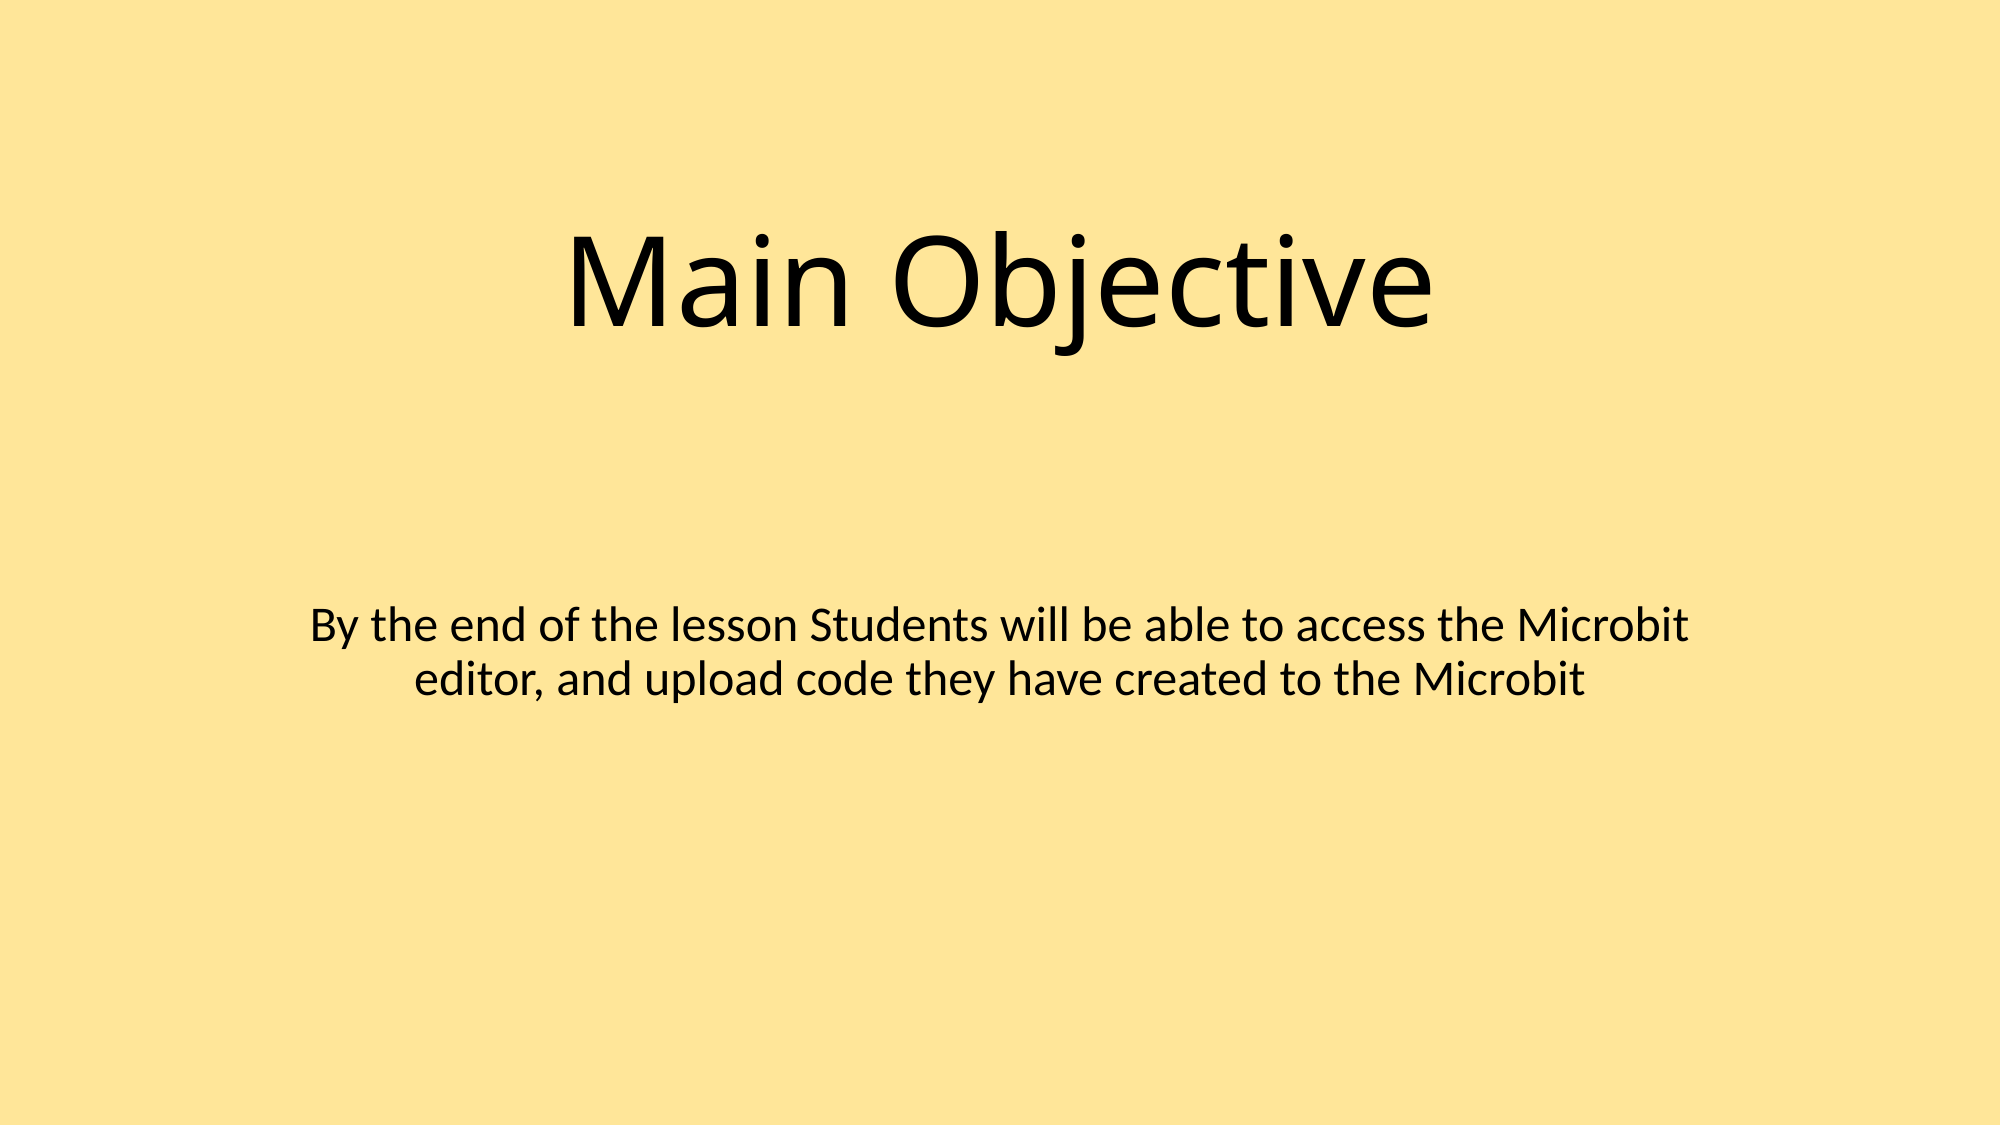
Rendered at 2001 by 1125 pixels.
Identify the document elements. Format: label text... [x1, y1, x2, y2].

title Main Objective [249, 163, 1750, 362]
subtitle By the end of the lesson Students will be able to access the Microbit editor, and upload code they have created to the Microbit [249, 590, 1750, 863]
